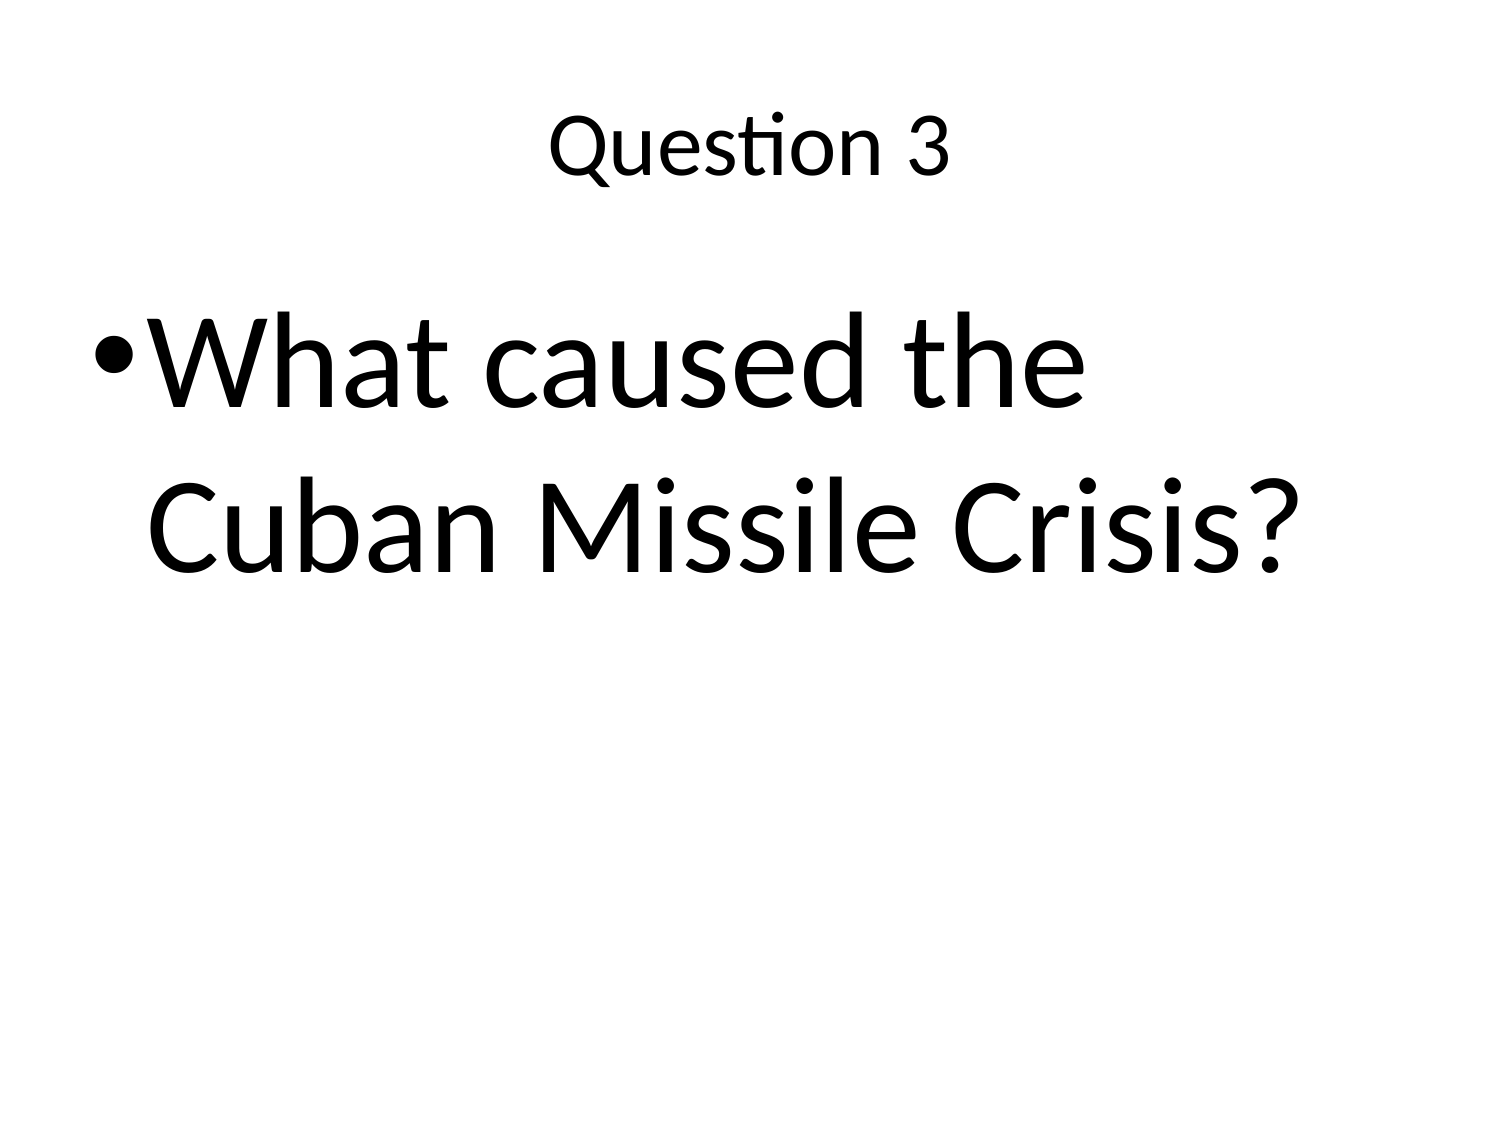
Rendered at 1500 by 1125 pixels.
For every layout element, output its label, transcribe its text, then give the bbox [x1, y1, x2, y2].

list What caused the Cuban Missile Crisis? [75, 262, 1425, 1005]
title Question 3 [75, 45, 1425, 233]
